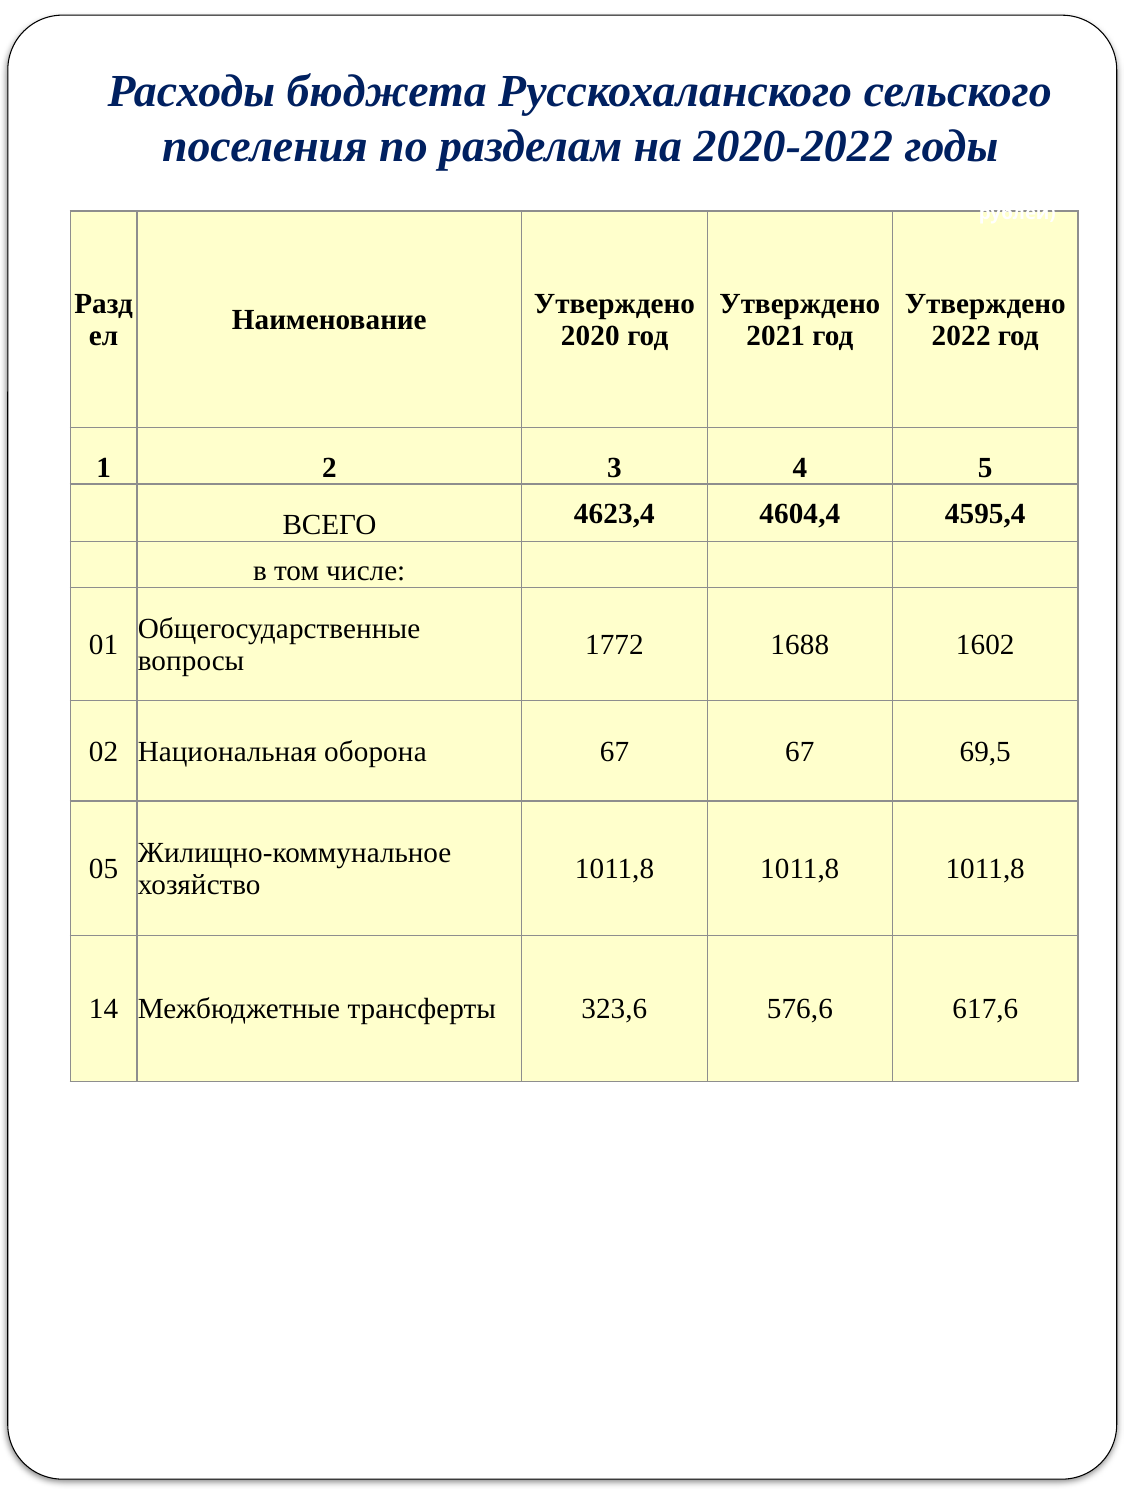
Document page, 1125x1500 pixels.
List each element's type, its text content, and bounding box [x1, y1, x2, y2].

table_cell Жилищно-коммунальное хозяйство [138, 802, 521, 935]
table_cell 14 [71, 936, 136, 1081]
table_cell 1688 [708, 588, 892, 700]
table_cell [893, 542, 1077, 587]
table_cell 4595,4 [893, 485, 1077, 541]
table_cell 67 [708, 701, 892, 800]
table_cell 617,6 [893, 936, 1077, 1081]
table_header Утверждено 2020 год [522, 233, 707, 427]
table_cell 1602 [893, 588, 1077, 700]
table_cell Национальная оборона [138, 701, 521, 800]
table_cell 2 [138, 428, 521, 483]
table_cell [71, 542, 136, 587]
table_header Наименование [138, 233, 521, 427]
text_box Расходы бюджета Русскохаланского сельского поселения по разделам на 2020-2022 годы [66, 53, 1094, 233]
table_cell 1011,8 [522, 802, 707, 935]
text_box (тыс. рублей) [964, 171, 1100, 231]
table_cell 3 [522, 428, 707, 483]
table_header Утверждено 2021 год [708, 233, 892, 427]
table_cell Межбюджетные трансферты [138, 936, 521, 1081]
table_cell [708, 542, 892, 587]
table_cell 69,5 [893, 701, 1077, 800]
table_cell 02 [71, 701, 136, 800]
table_cell [522, 542, 707, 587]
table_cell 4 [708, 428, 892, 483]
table_cell 1 [71, 428, 136, 483]
table_cell 1011,8 [893, 802, 1077, 935]
table_cell 01 [71, 588, 136, 700]
table_cell 1011,8 [708, 802, 892, 935]
table_cell [71, 485, 136, 541]
table_header Утверждено 2022 год [893, 233, 1077, 427]
table_cell 4604,4 [708, 485, 892, 541]
table_cell 323,6 [522, 936, 707, 1081]
table_cell в том числе: [138, 542, 521, 587]
table_cell 5 [893, 428, 1077, 483]
table_cell 576,6 [708, 936, 892, 1081]
table_cell 4623,4 [522, 485, 707, 541]
table_header Раздел [71, 233, 136, 427]
table_cell Общегосударственные вопросы [138, 588, 521, 700]
table_cell 1772 [522, 588, 707, 700]
table_cell 05 [71, 802, 136, 935]
table_cell 67 [522, 701, 707, 800]
table_cell ВСЕГО [138, 485, 521, 541]
